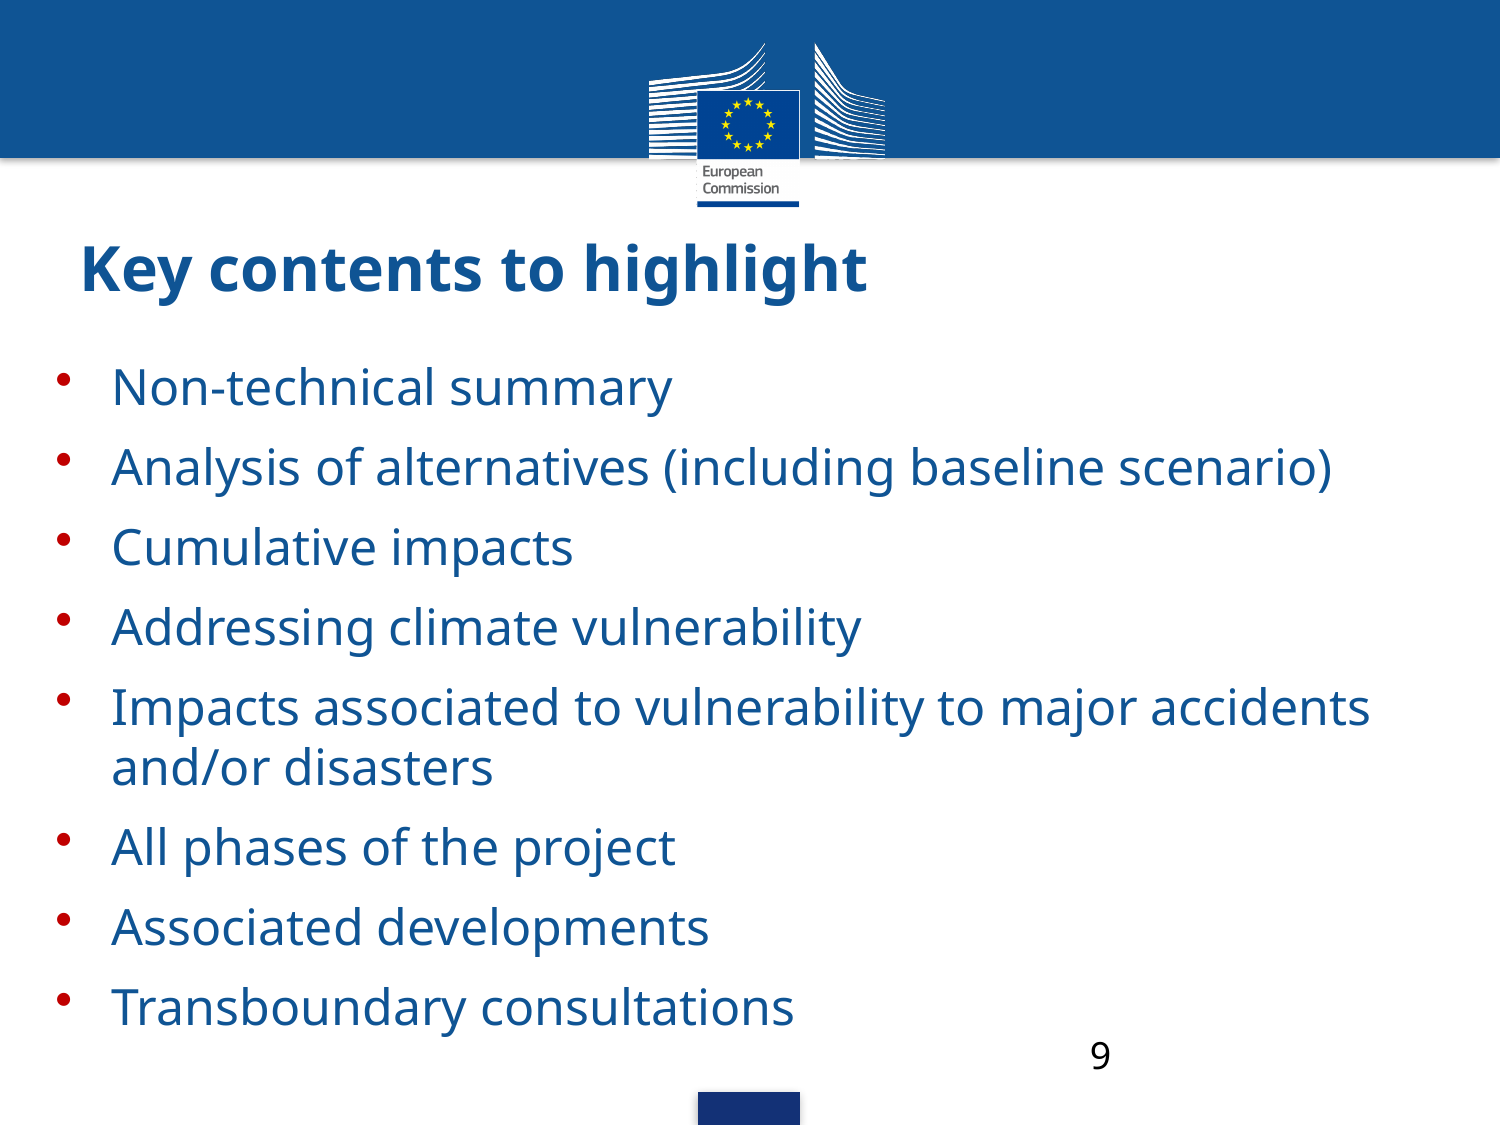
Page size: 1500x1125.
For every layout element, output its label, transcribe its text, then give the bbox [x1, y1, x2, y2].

slide_number 9 [1074, 1024, 1425, 1103]
text_box Non-technical summary Analysis of alternatives (including baseline scenario) Cumulative impacts Addressing climate vulnerability Impacts associated to vulnerability to major accidents and/or disasters All phases of the project Associated developments Transboundary consultations [40, 348, 1473, 865]
picture [649, 42, 885, 189]
title Key contents to highlight [64, 189, 1415, 344]
